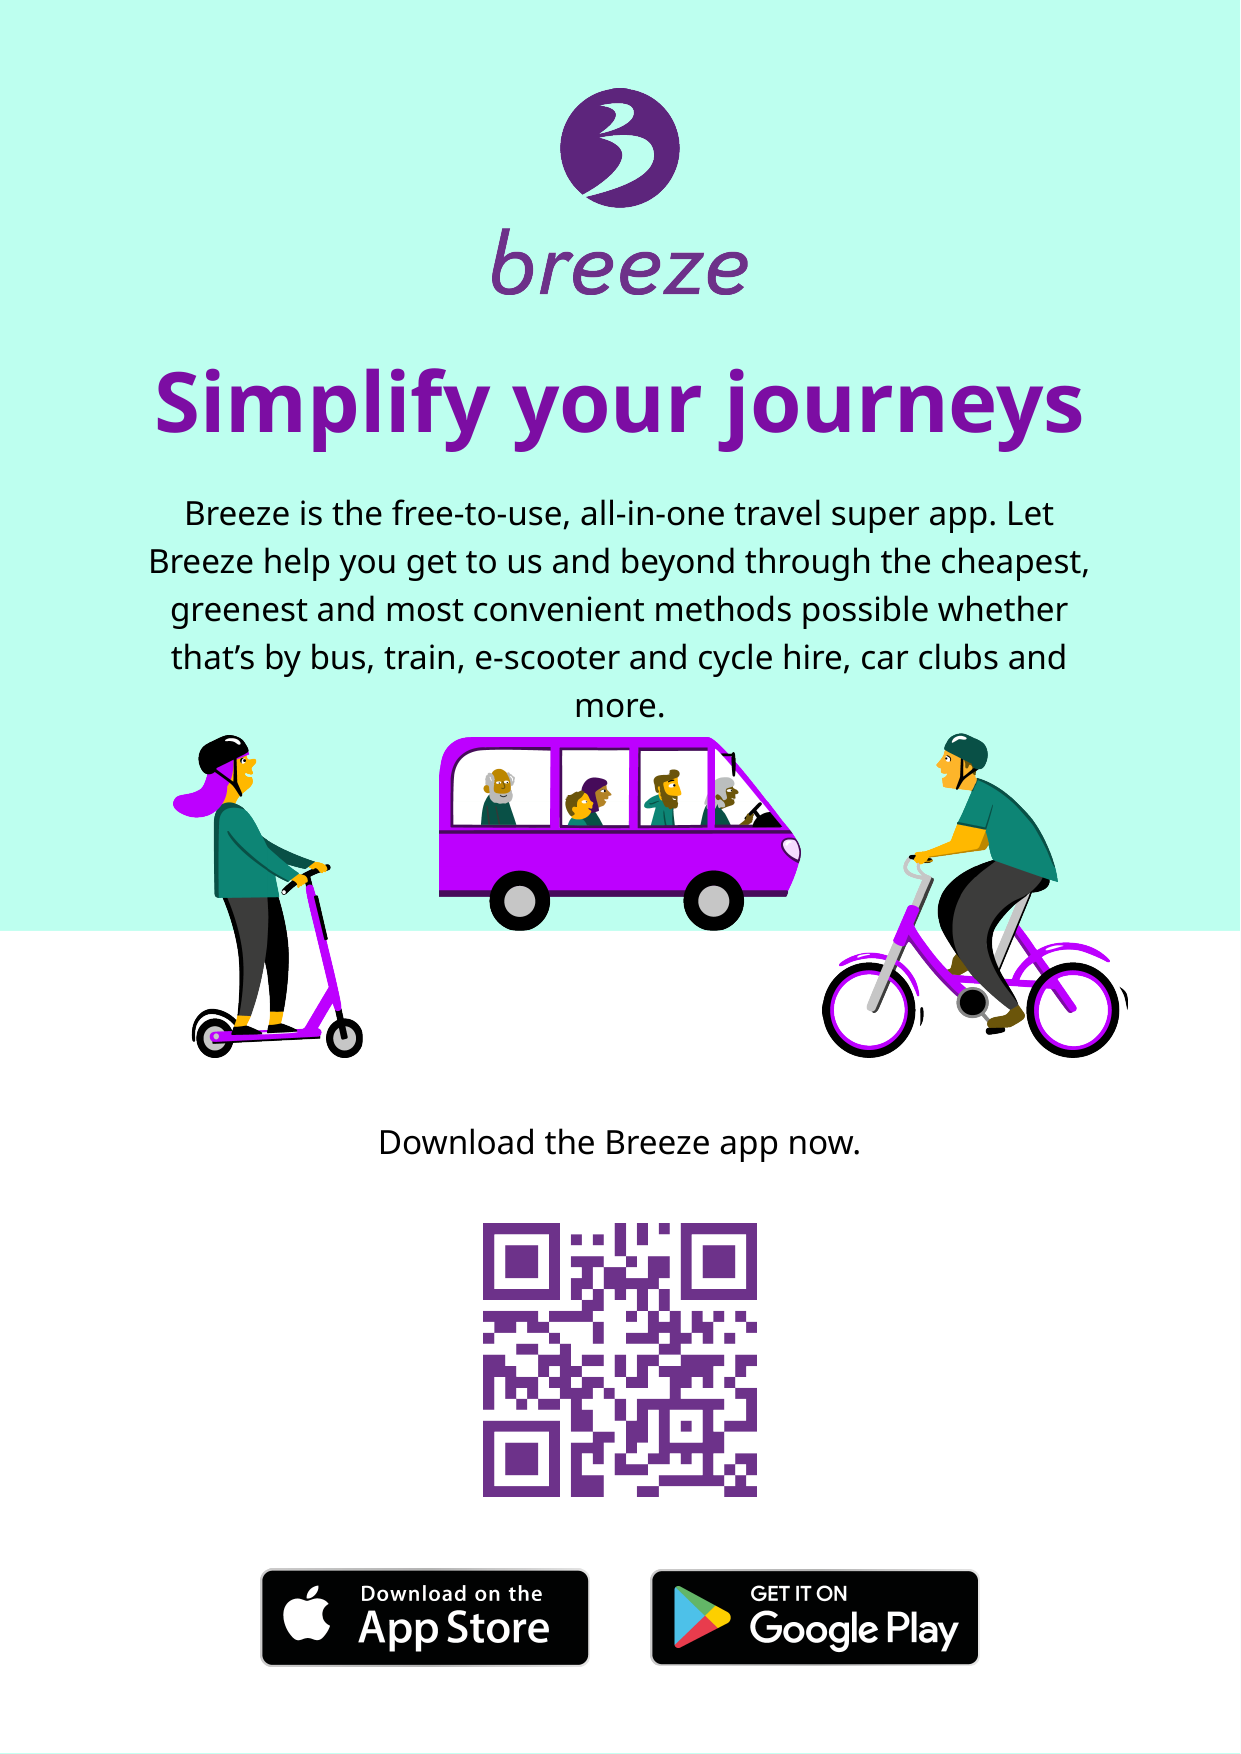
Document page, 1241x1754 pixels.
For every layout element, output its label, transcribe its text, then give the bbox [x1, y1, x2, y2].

picture [260, 1568, 591, 1668]
picture [0, 0, 1241, 1059]
text_box [0, 929, 1241, 1754]
picture [483, 1223, 757, 1498]
text_box Download the Breeze app now. [117, 1113, 1123, 1169]
picture [649, 1569, 980, 1667]
text_box Simplify your journeys [54, 341, 1186, 457]
text_box Breeze is the free-to-use, all-in-one travel super app. Let Breeze help you get to us and beyond through the cheapest, greenest and most convenient methods possible whether that’s by bus, train, e-scooter and cycle hire, car clubs and more. [117, 477, 1123, 732]
